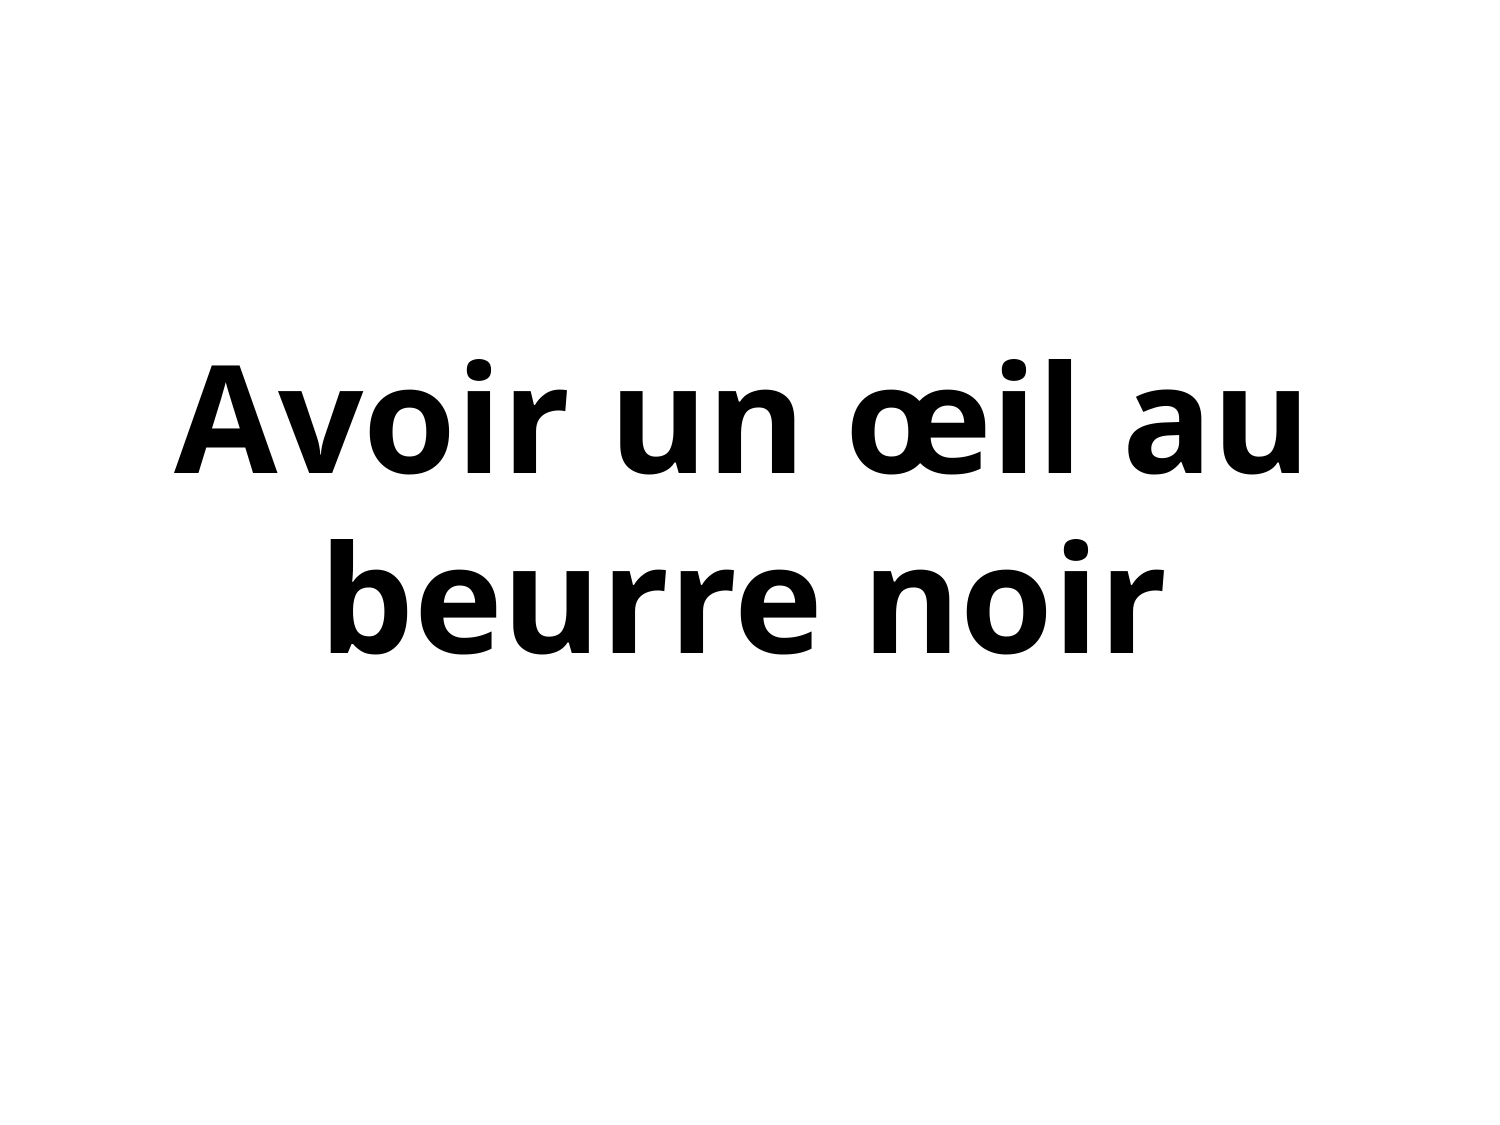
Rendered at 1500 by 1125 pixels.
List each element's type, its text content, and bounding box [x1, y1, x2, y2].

text_box Avoir un œil au beurre noir [63, 316, 1424, 692]
